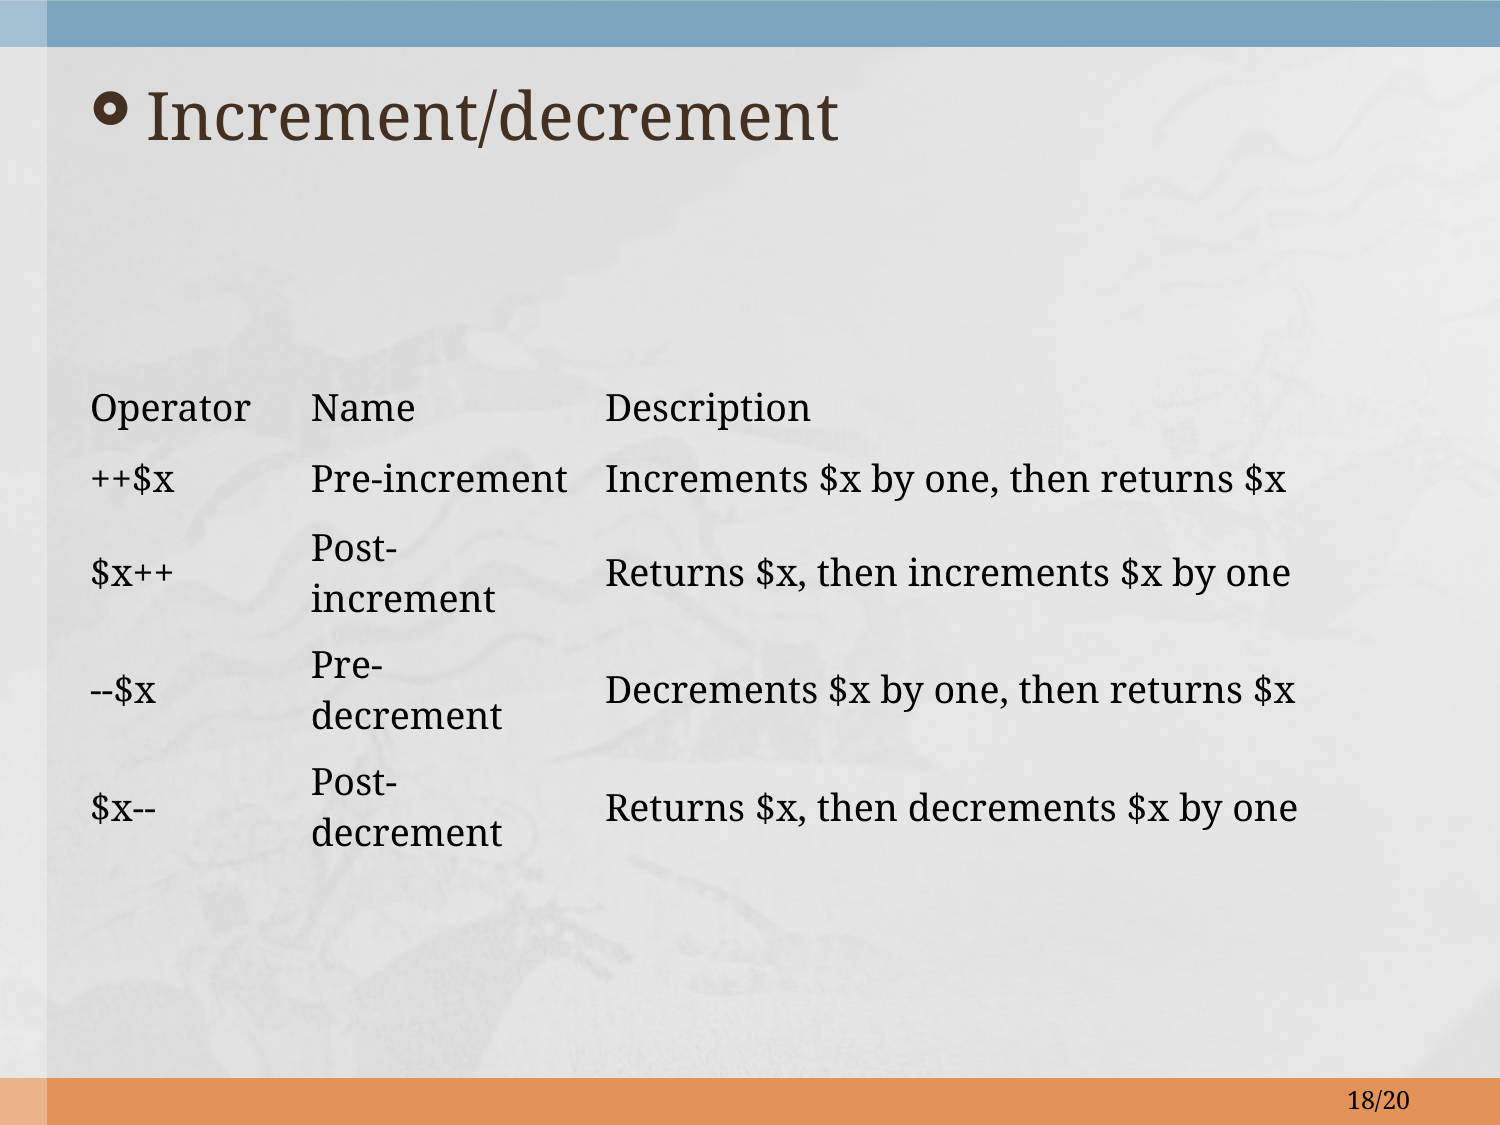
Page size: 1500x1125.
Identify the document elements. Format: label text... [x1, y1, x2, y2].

table_cell --$x [75, 631, 296, 748]
table_cell Decrements $x by one, then returns $x [590, 631, 1400, 748]
table_cell Returns $x, then decrements $x by one [590, 748, 1400, 865]
table_header Name [296, 371, 590, 442]
table_cell Pre-decrement [296, 631, 590, 748]
table_cell Increments $x by one, then returns $x [590, 442, 1400, 514]
slide_number 18/20 [1074, 1078, 1425, 1125]
table_cell $x++ [75, 514, 296, 631]
table_cell Post-decrement [296, 748, 590, 865]
table_cell Returns $x, then increments $x by one [590, 514, 1400, 631]
table_cell Pre-increment [296, 442, 590, 514]
table_header Operator [75, 371, 296, 442]
table_cell $x-- [75, 748, 296, 865]
list Increment/decrement [75, 66, 1425, 1005]
table_header Description [590, 371, 1400, 442]
table_cell ++$x [75, 442, 296, 514]
table_cell Post-increment [296, 514, 590, 631]
